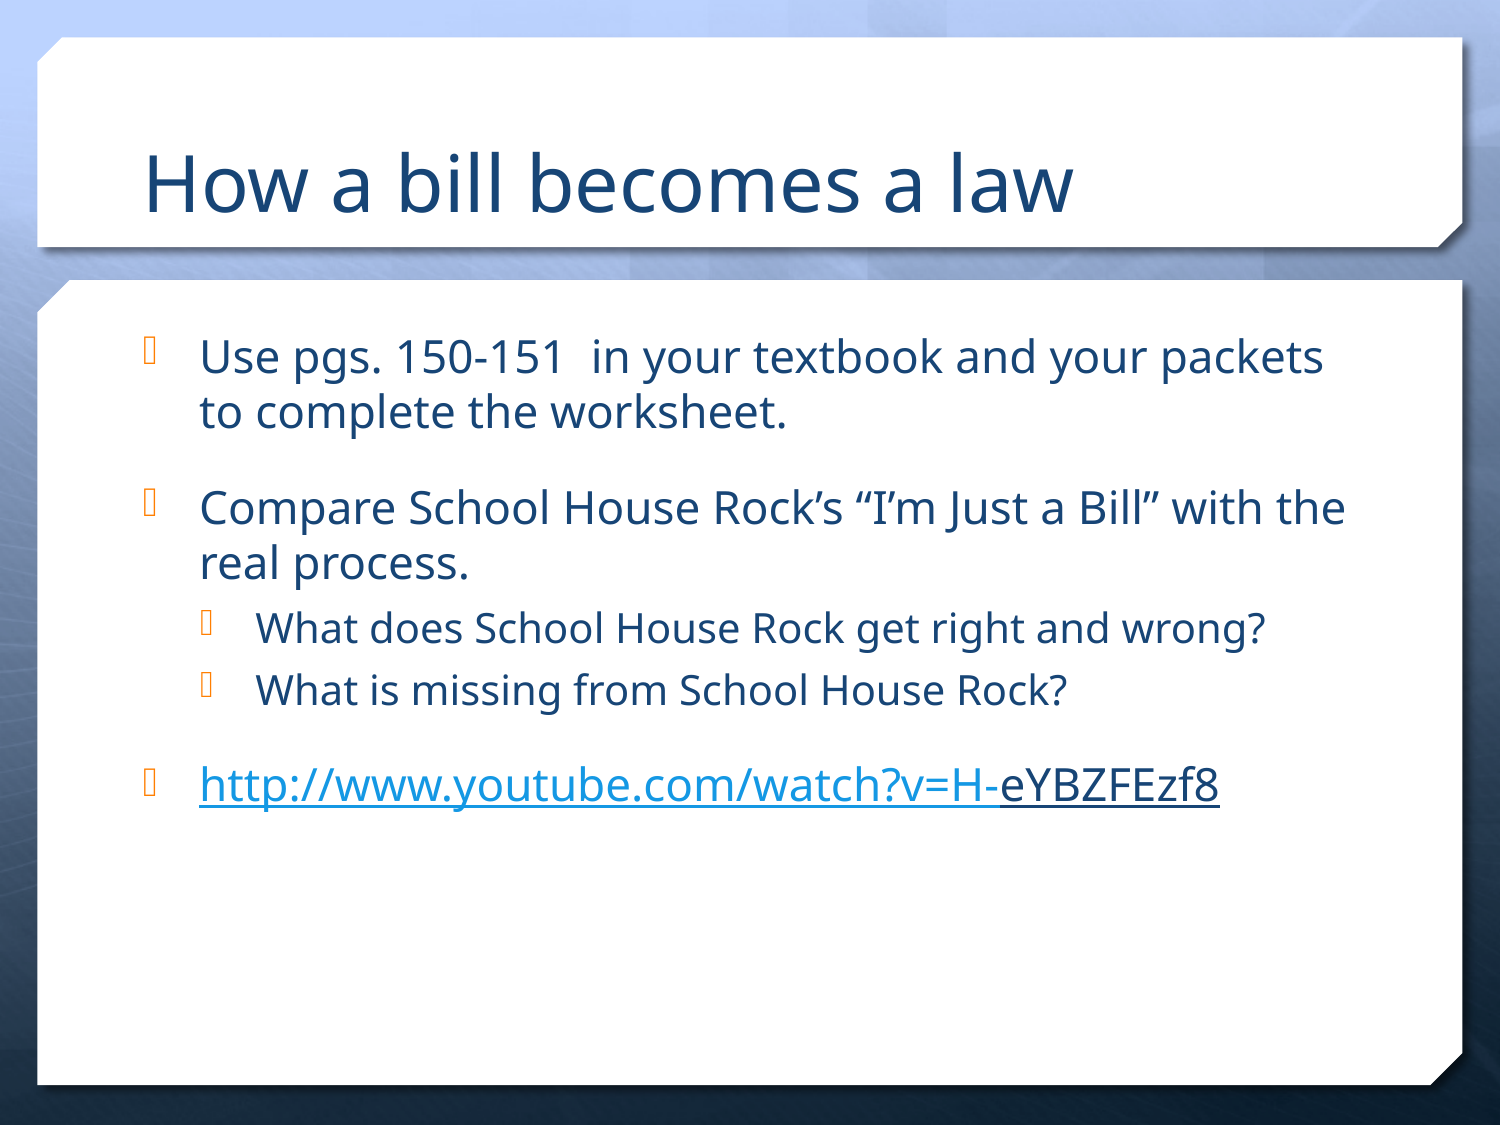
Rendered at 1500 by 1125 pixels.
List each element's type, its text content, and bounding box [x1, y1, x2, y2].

title How a bill becomes a law [127, 48, 1372, 236]
list Use pgs. 150-151 in your textbook and your packets to complete the worksheet. Compare School House Rock’s “I’m Just a Bill” with the real process. What does School House Rock get right and wrong? What is missing from School House Rock? http://www.youtube.com/watch?v=H-eYBZFEzf8 [127, 319, 1372, 978]
